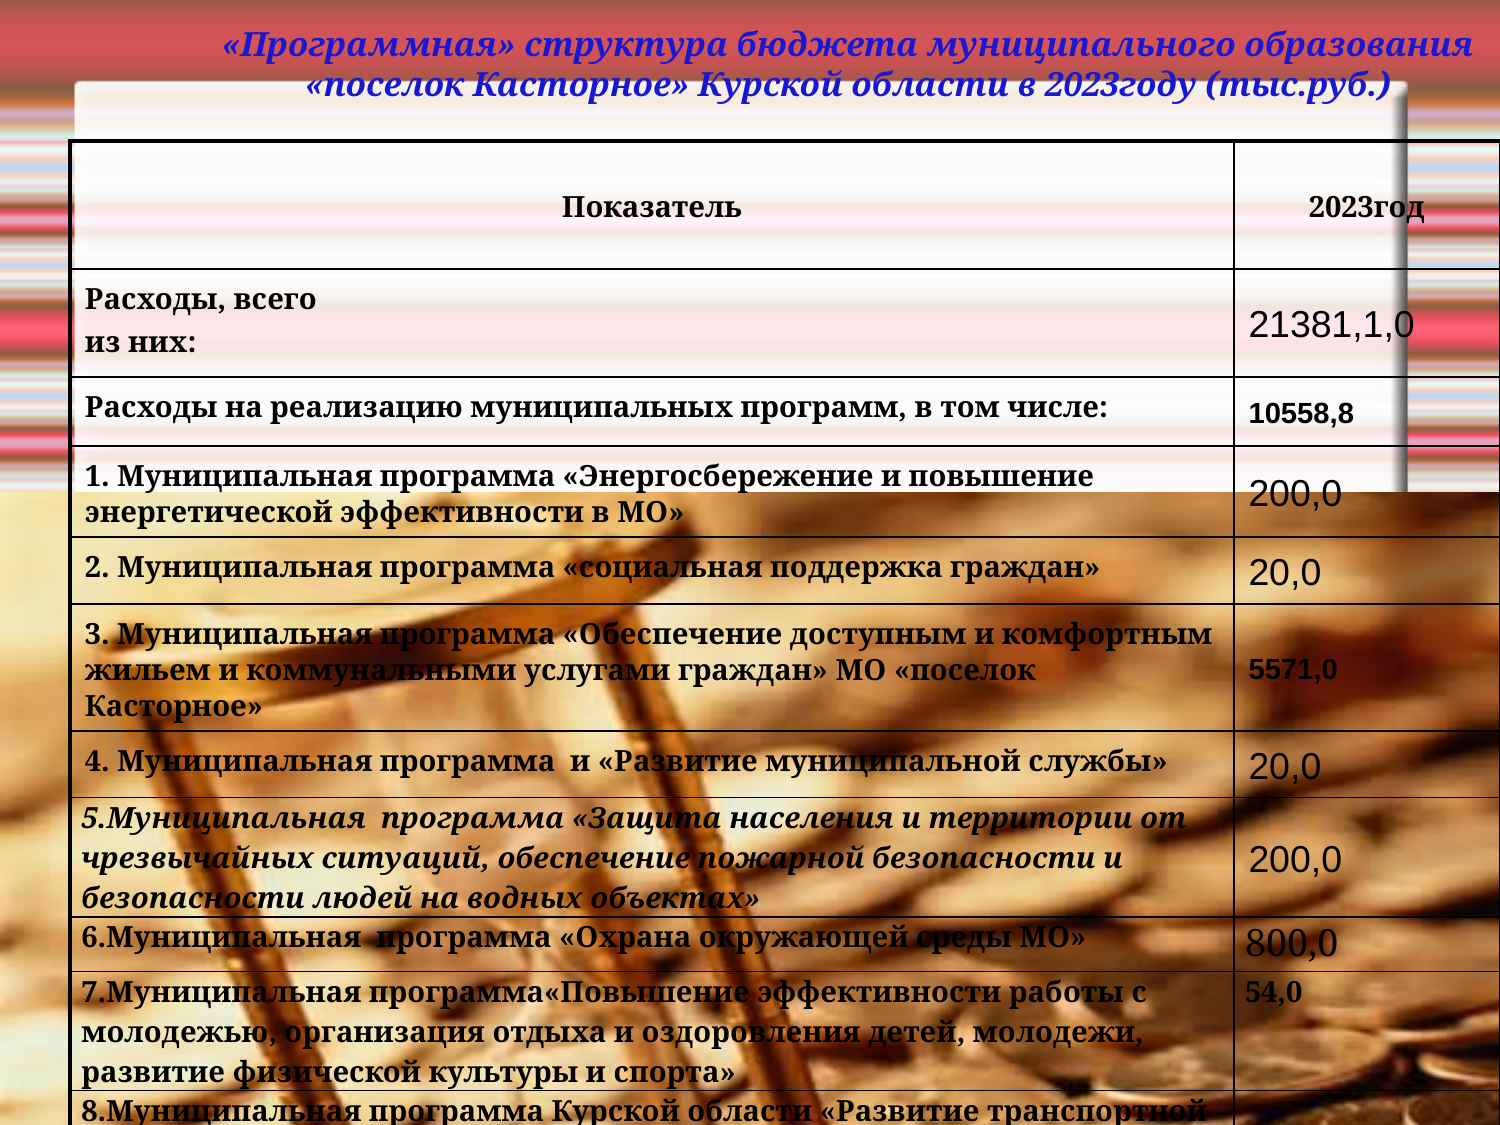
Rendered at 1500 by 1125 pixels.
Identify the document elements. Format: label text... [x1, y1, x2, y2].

table_header 2023год [1235, 143, 1499, 268]
table_header Показатель [72, 143, 1233, 268]
table_cell 10558,8 [1235, 378, 1499, 445]
title «Программная» структура бюджета муниципального образования «поселок Касторное» Курской области в 2023году (тыс.руб.) [149, 0, 1500, 126]
table_cell 200,0 [1235, 447, 1499, 490]
table_cell Расходы, всего из них: [72, 270, 1233, 376]
table_cell 1. Муниципальная программа «Энергосбережение и повышение энергетической эффективности в МО» [72, 447, 1233, 490]
table_cell Расходы на реализацию муниципальных программ, в том числе: [72, 378, 1233, 445]
picture [0, 0, 1500, 1125]
table_cell 21381,1,0 [1235, 270, 1499, 376]
